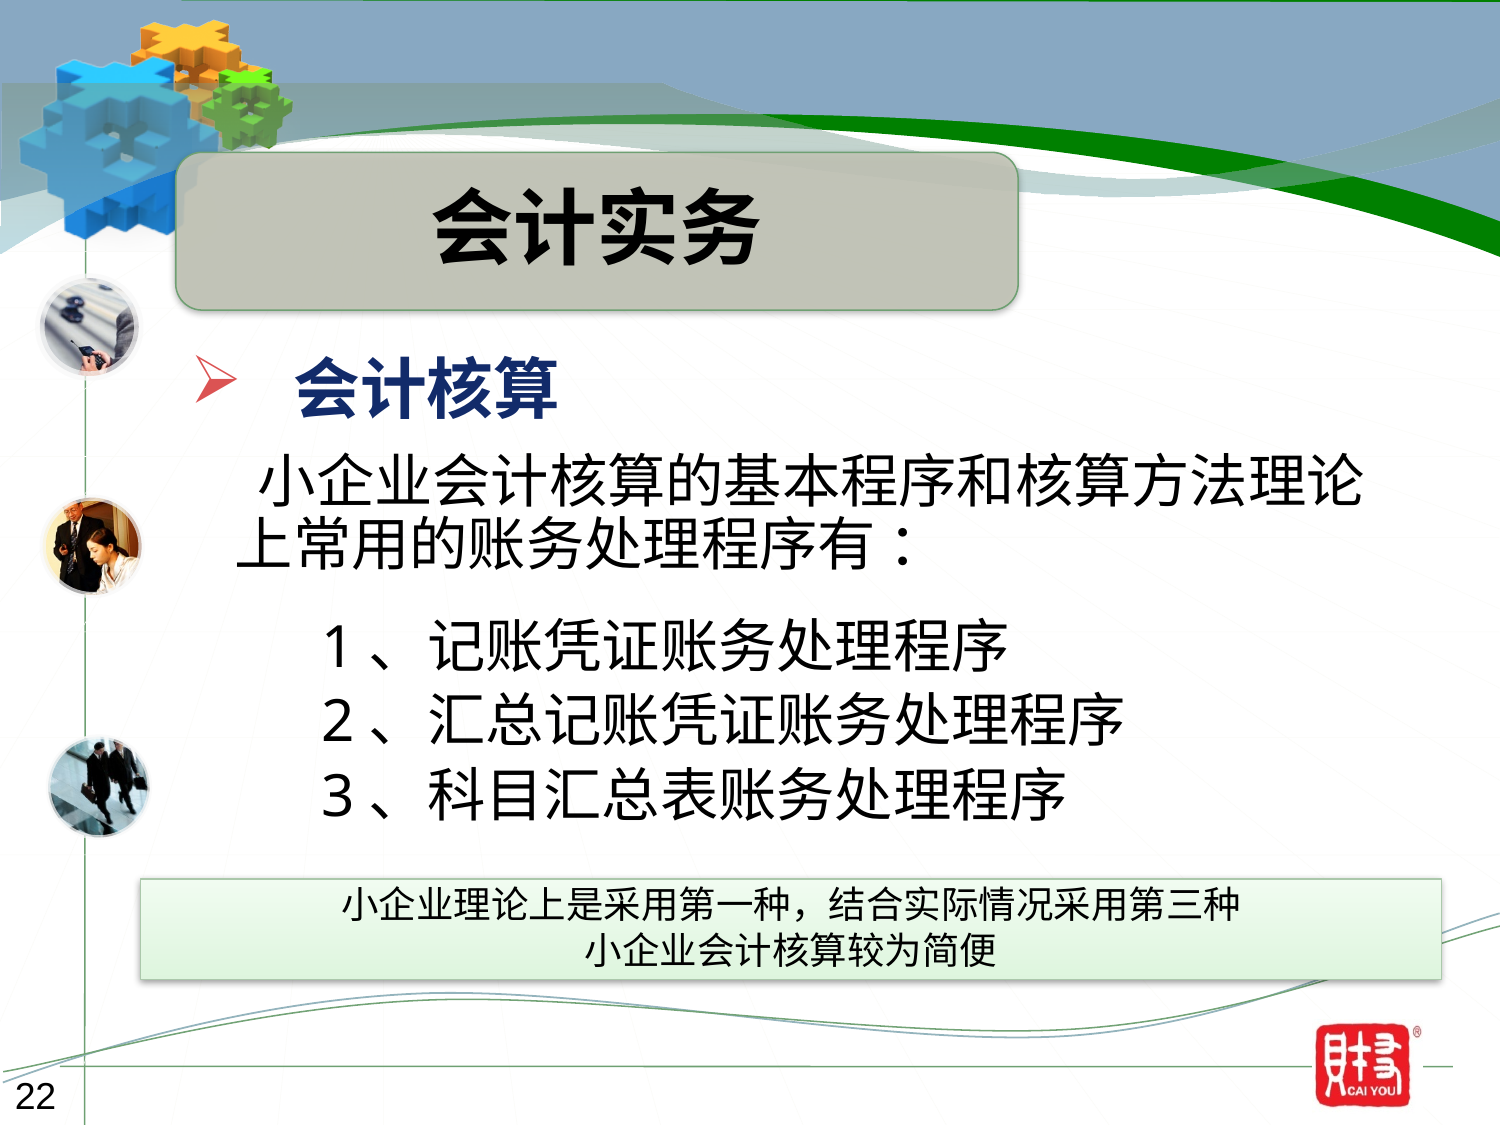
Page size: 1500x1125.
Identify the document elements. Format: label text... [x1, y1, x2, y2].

picture [6, 170, 175, 252]
picture [248, 142, 300, 151]
text_box 22 [0, 1064, 94, 1125]
picture [1312, 1019, 1423, 1114]
picture [46, 501, 138, 591]
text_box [175, 152, 1019, 311]
picture [45, 283, 134, 371]
picture [51, 743, 82, 831]
picture [0, 18, 300, 226]
text_box 小企业理论上是采用第一种，结合实际情况采用第三种 小企业会计核算较为简便 [140, 878, 1442, 980]
text_box 小企业会计核算的基本程序和核算方法理论上常用的账务处理程序有 ： [164, 445, 1430, 586]
text_box 1、记账凭证账务处理程序 2、汇总记账凭证账务处理程序 3、科目汇总表账务处理程序 [82, 609, 1500, 837]
text_box 会计核算 [175, 339, 891, 435]
